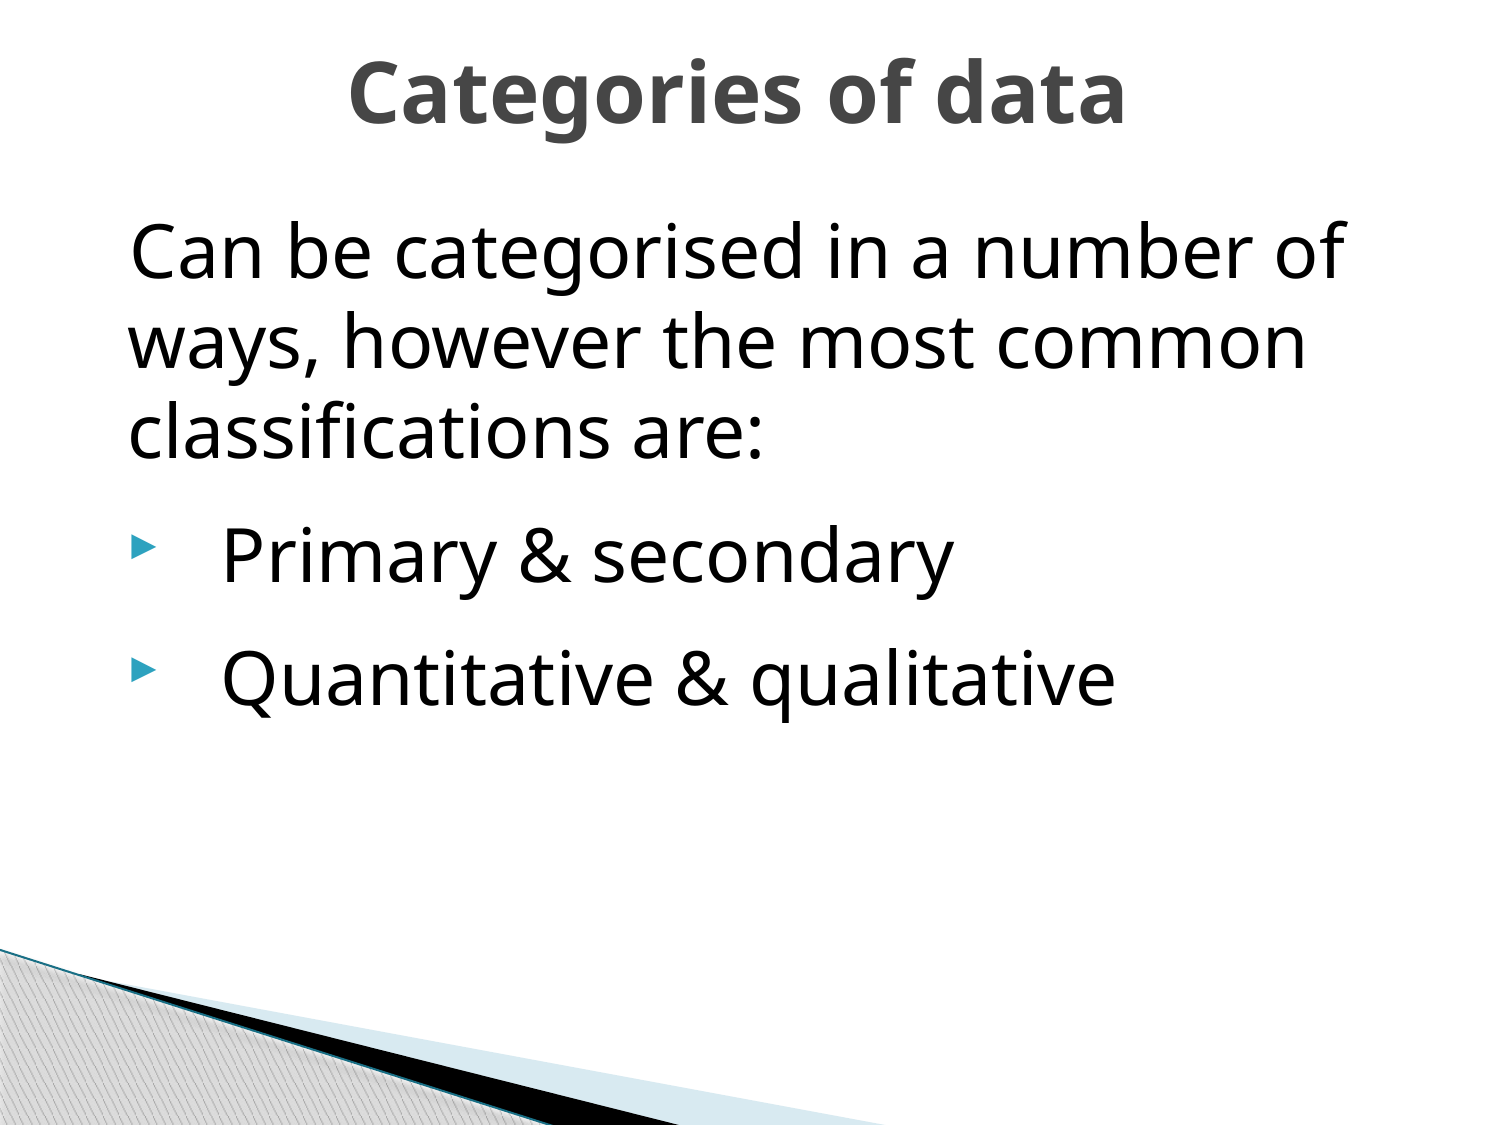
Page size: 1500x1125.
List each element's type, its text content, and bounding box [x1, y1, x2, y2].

list Can be categorised in a number of ways, however the most common classifications are: Primary & secondary Quantitative & qualitative [112, 196, 1400, 1012]
title Categories of data [100, 0, 1376, 183]
